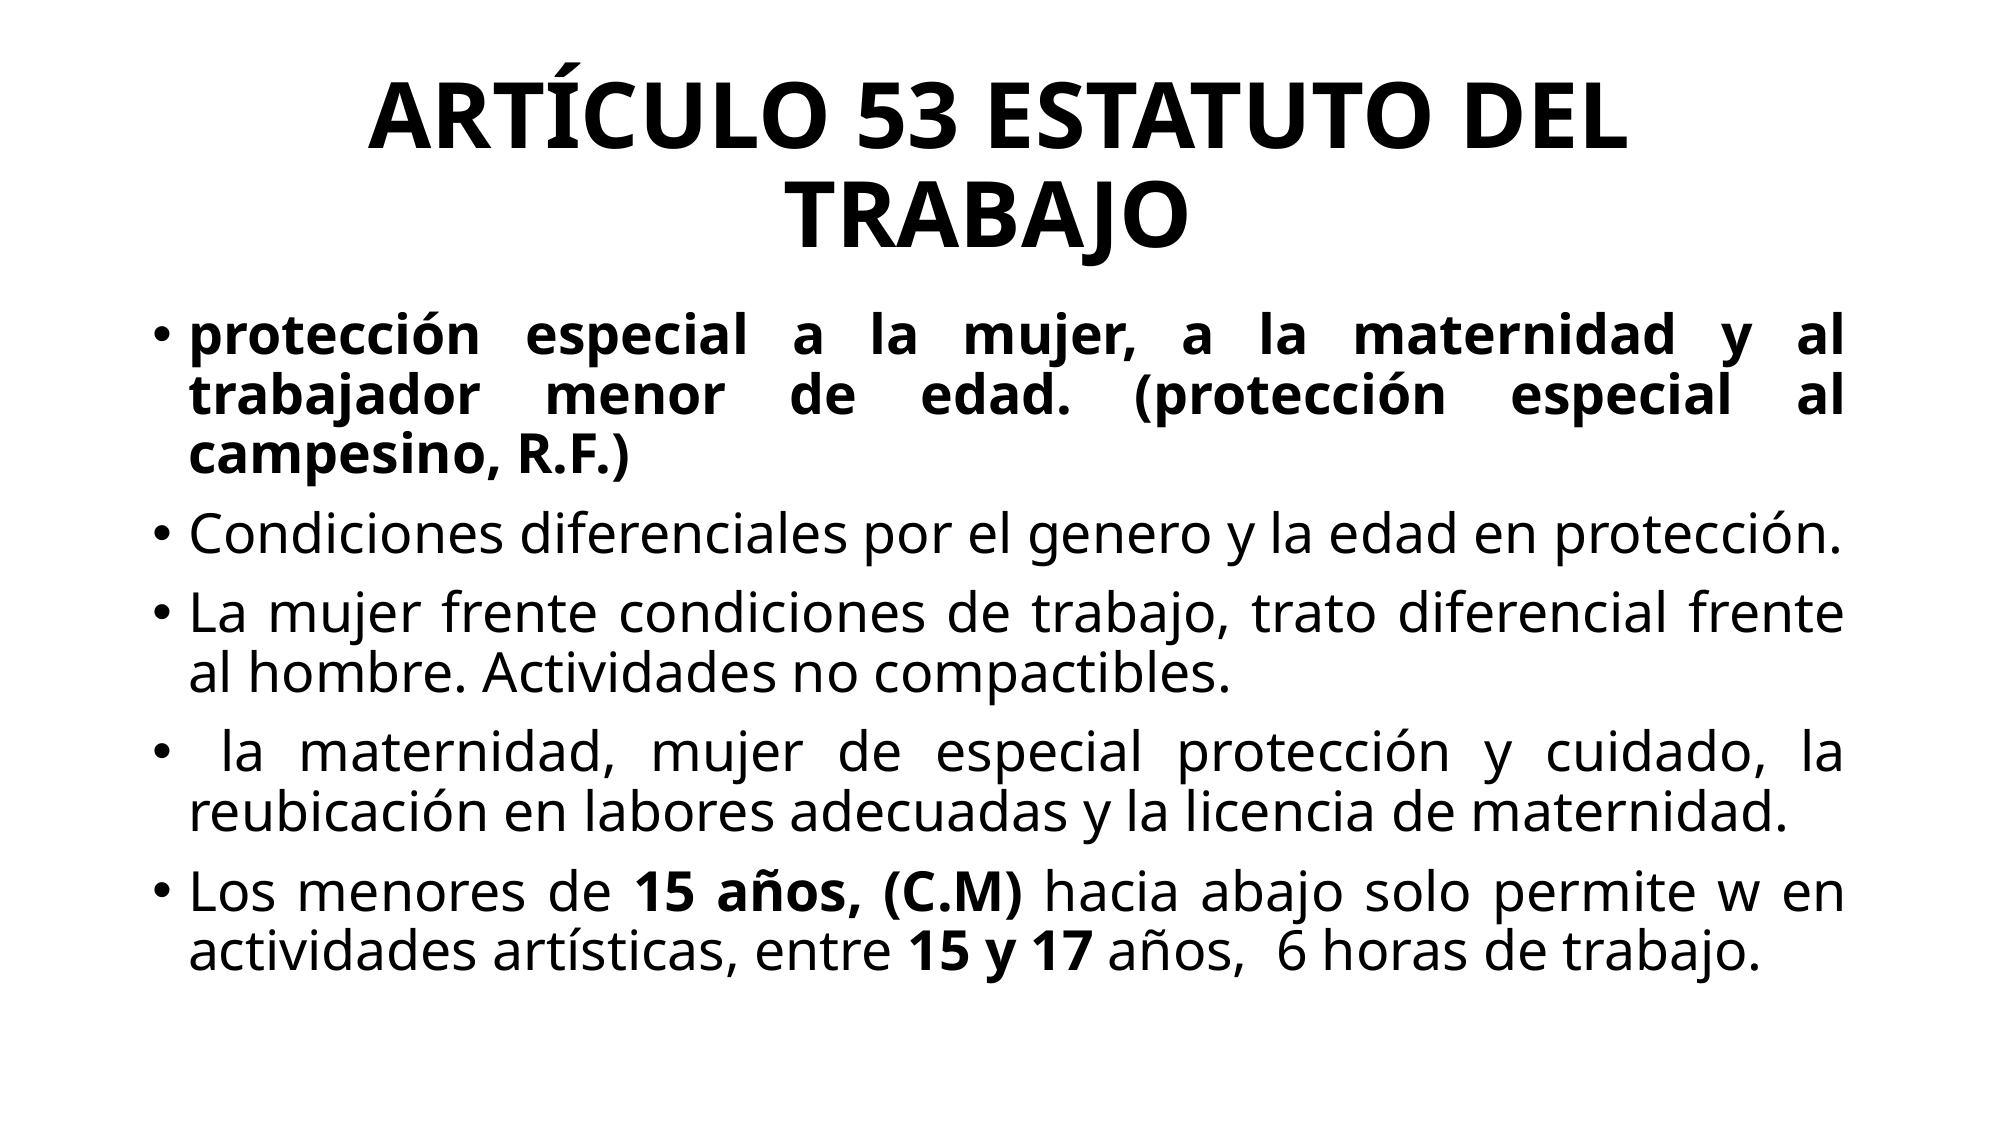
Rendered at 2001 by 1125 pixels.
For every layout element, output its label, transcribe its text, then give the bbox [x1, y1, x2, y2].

title ARTÍCULO 53 ESTATUTO DEL TRABAJO [137, 59, 1863, 278]
list protección especial a la mujer, a la maternidad y al trabajador menor de edad. (protección especial al campesino, R.F.) Condiciones diferenciales por el genero y la edad en protección. La mujer frente condiciones de trabajo, trato diferencial frente al hombre. Actividades no compactibles. la maternidad, mujer de especial protección y cuidado, la reubicación en labores adecuadas y la licencia de maternidad. Los menores de 15 años, (C.M) hacia abajo solo permite w en actividades artísticas, entre 15 y 17 años, 6 horas de trabajo. [137, 299, 1863, 1014]
